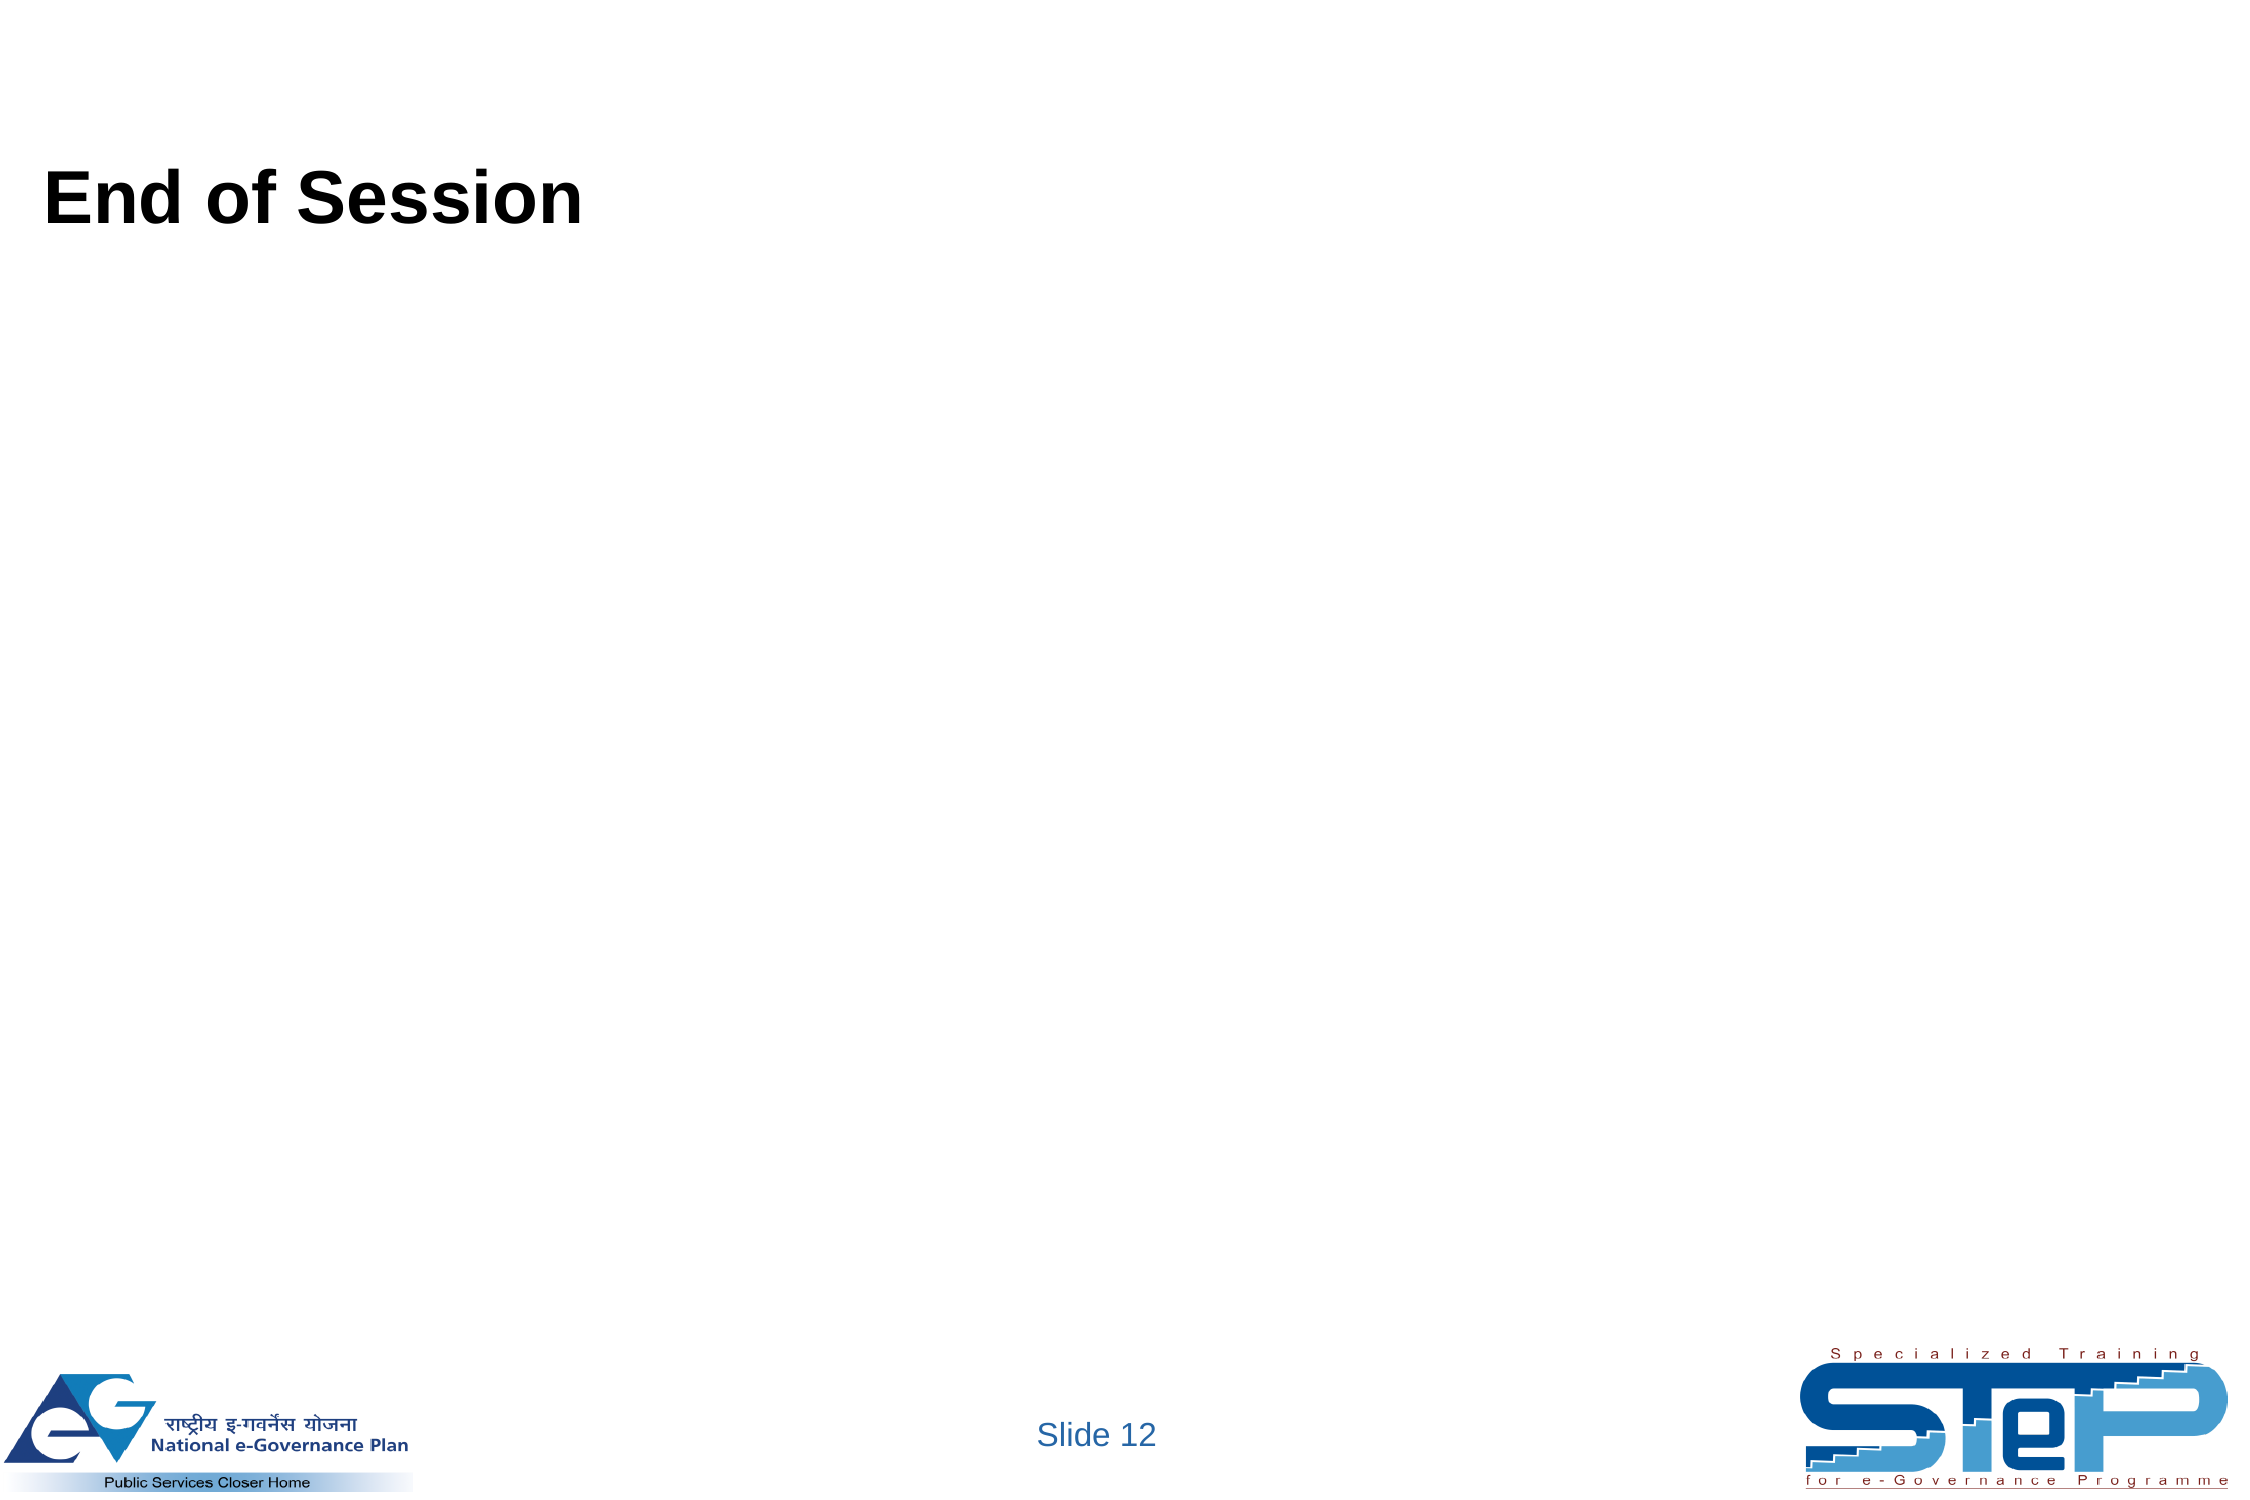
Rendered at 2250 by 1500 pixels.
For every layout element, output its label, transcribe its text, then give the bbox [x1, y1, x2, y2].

picture [1800, 1348, 2228, 1489]
picture [3, 1374, 413, 1492]
title End of Session [21, 137, 1838, 250]
